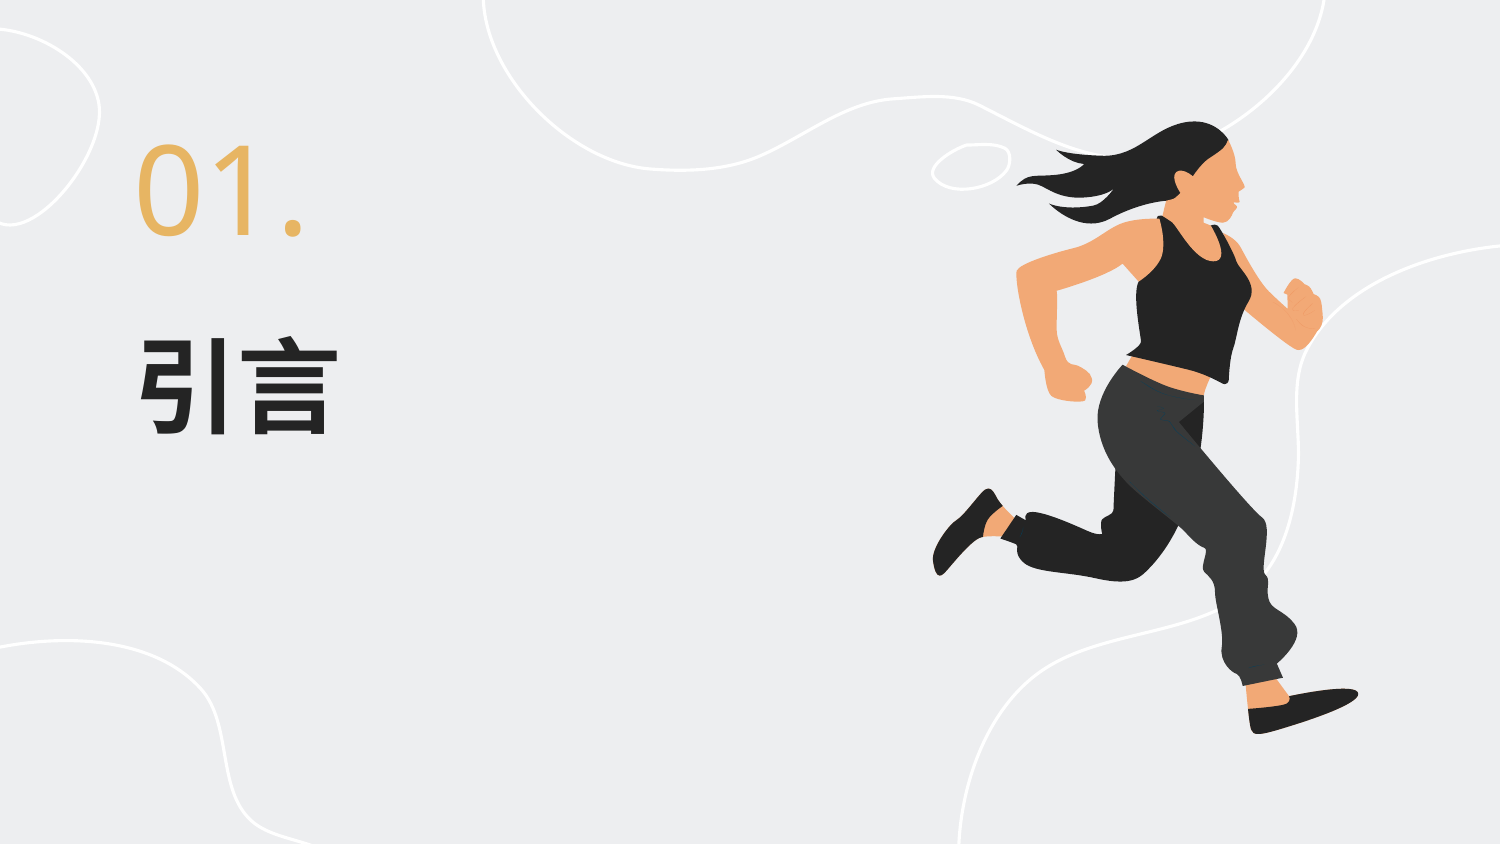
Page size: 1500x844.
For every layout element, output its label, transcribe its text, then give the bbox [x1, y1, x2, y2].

title 引言 [118, 263, 925, 504]
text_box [930, 121, 1365, 735]
title 01. [118, 121, 440, 250]
